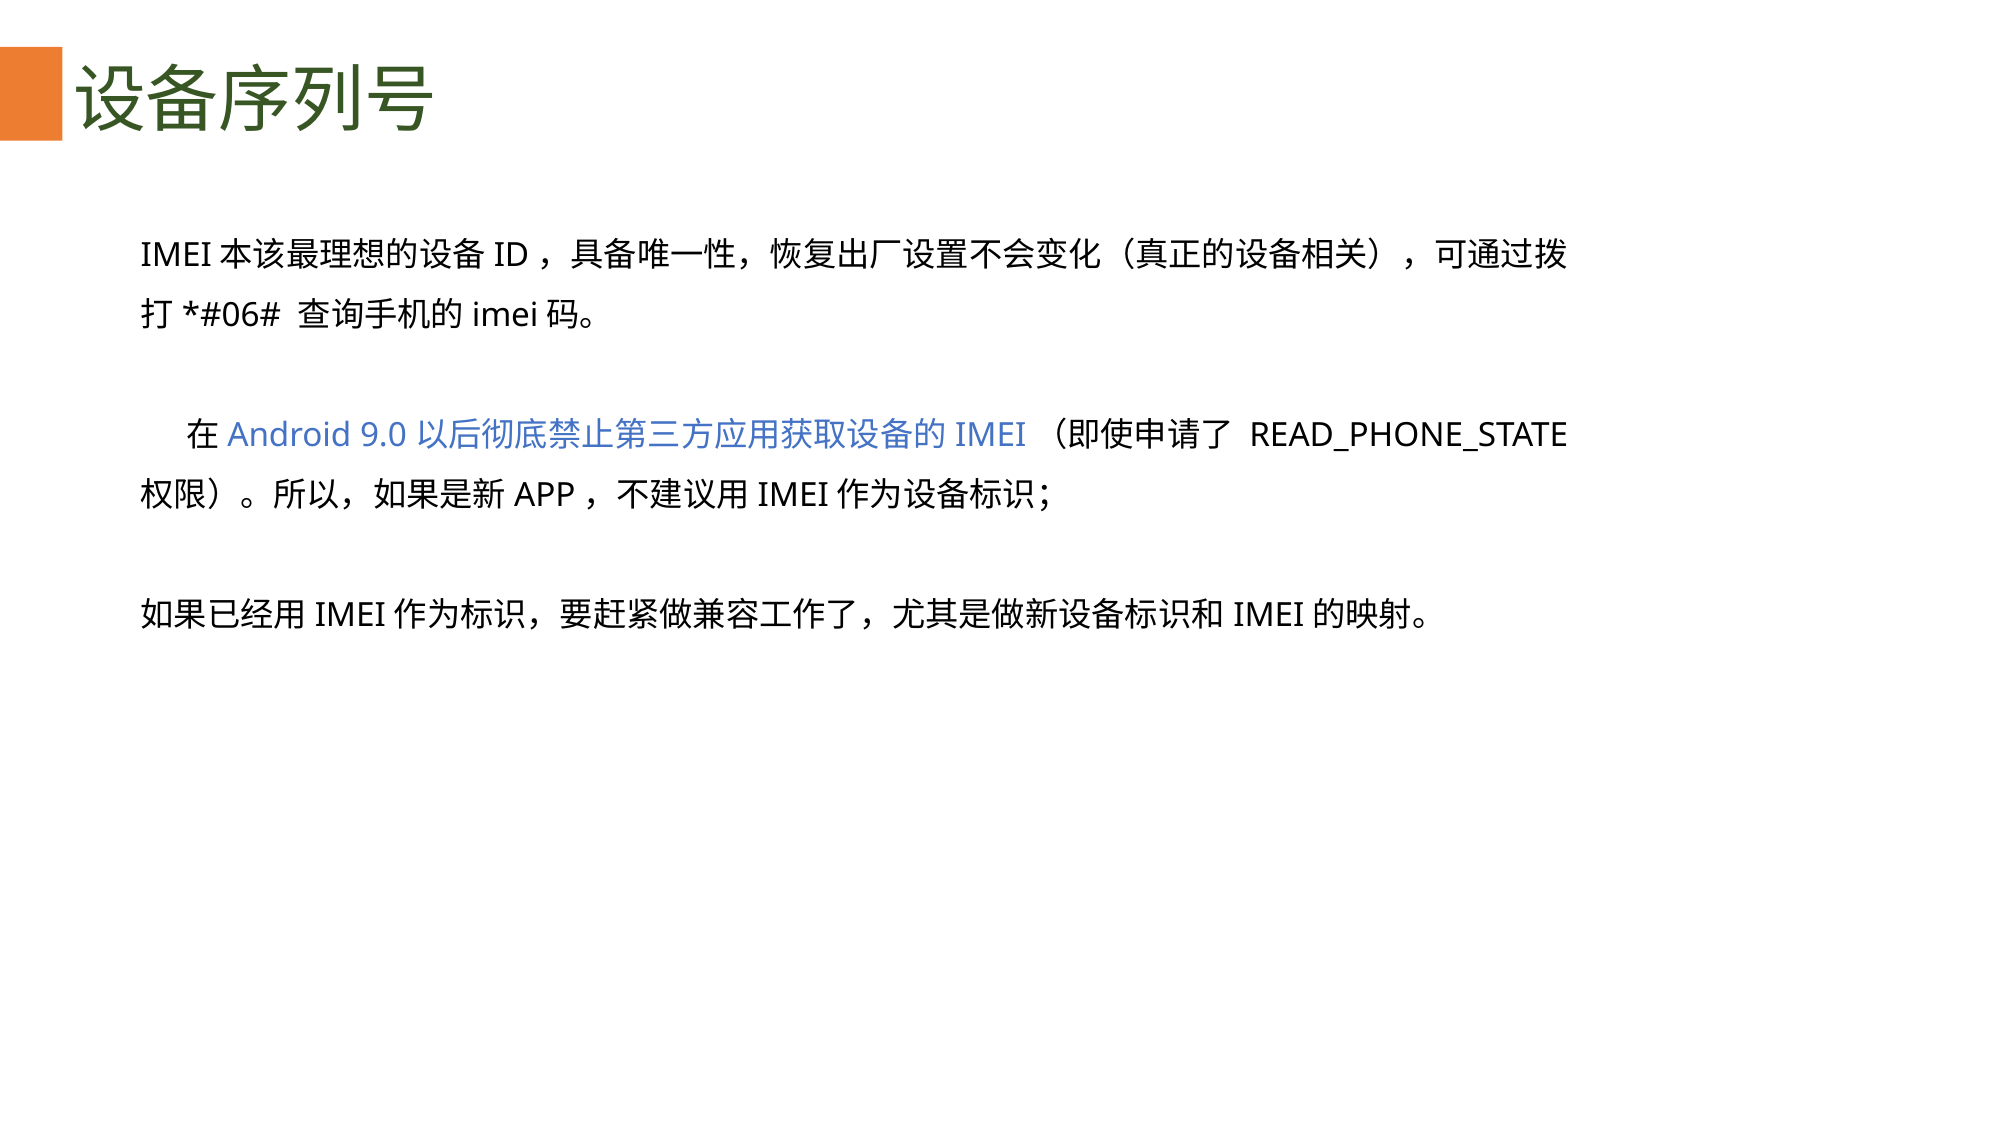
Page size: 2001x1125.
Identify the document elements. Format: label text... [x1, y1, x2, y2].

text_box 设备序列号 [62, 47, 1938, 144]
text_box IMEI本该最理想的设备ID，具备唯一性，恢复出厂设置不会变化（真正的设备相关），可通过拨打*#06# 查询手机的imei码。 在Android 9.0以后彻底禁止第三方应用获取设备的IMEI（即使申请了 READ_PHONE_STATE 权限）。所以，如果是新APP，不建议用IMEI作为设备标识； 如果已经用IMEI作为标识，要赶紧做兼容工作了，尤其是做新设备标识和IMEI的映射。 [125, 206, 1607, 641]
